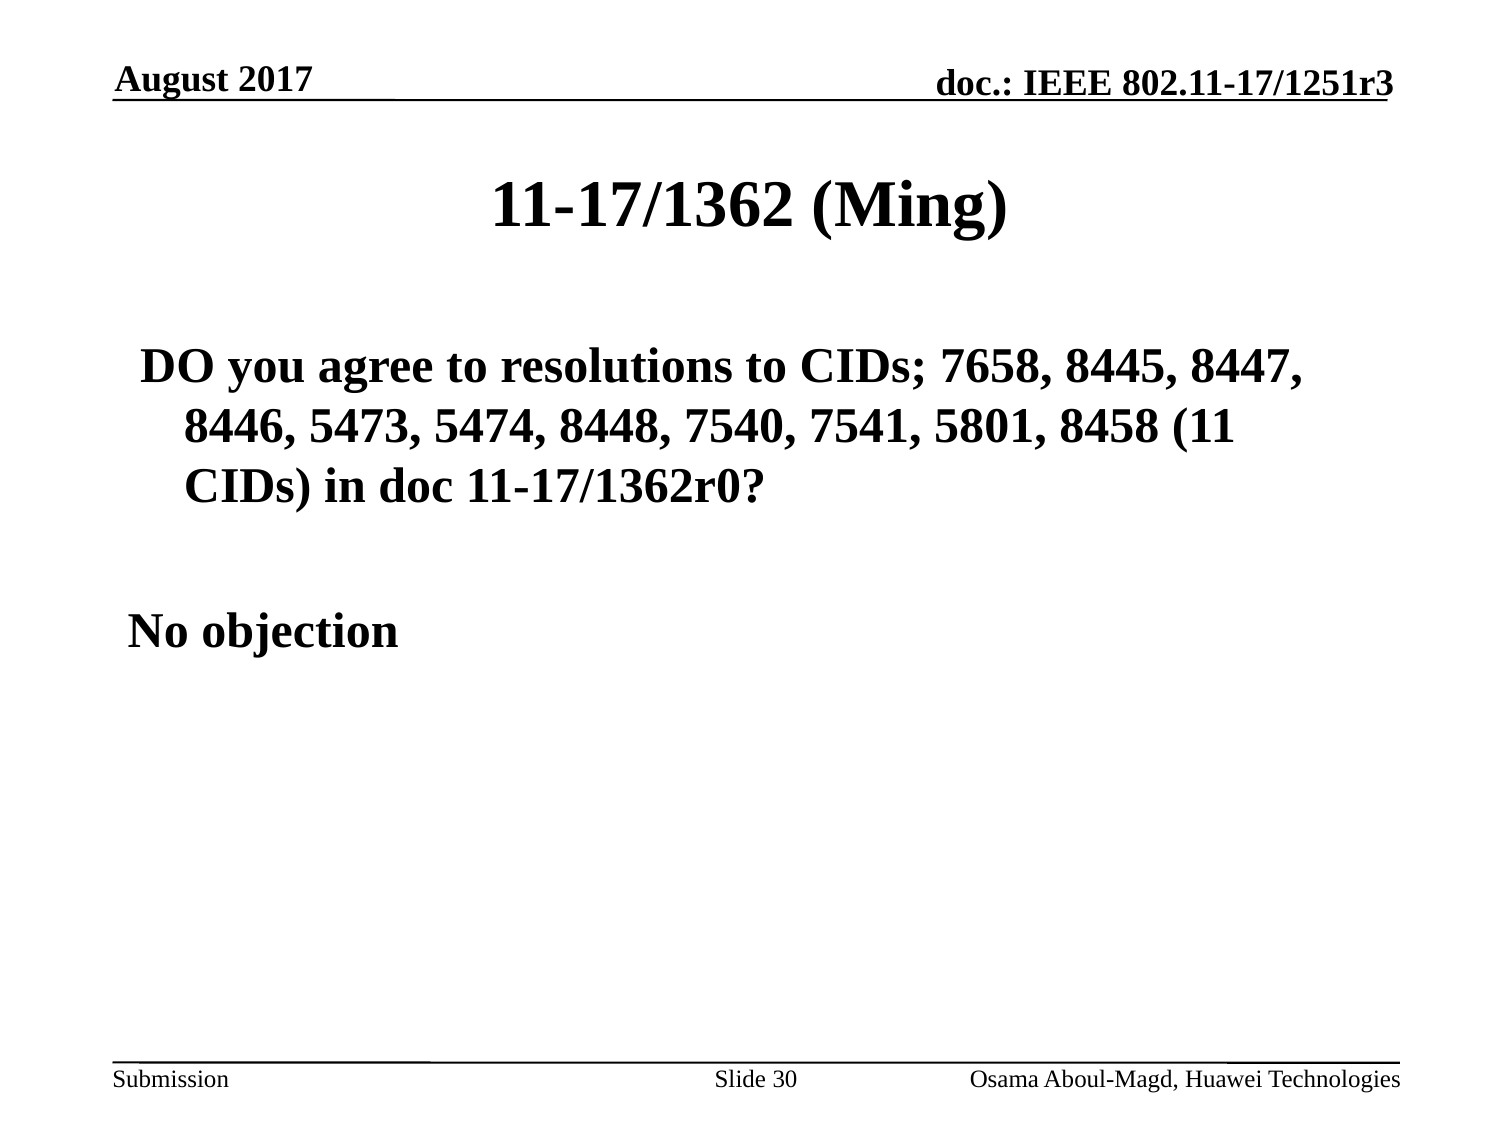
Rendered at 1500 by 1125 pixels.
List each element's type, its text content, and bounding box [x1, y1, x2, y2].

slide_number Slide 30 [712, 1061, 800, 1123]
title 11-17/1362 (Ming) [112, 112, 1388, 288]
footer Osama Aboul-Magd, Huawei Technologies [878, 1061, 1402, 1093]
list DO you agree to resolutions to CIDs; 7658, 8445, 8447, 8446, 5473, 5474, 8448, 7540, 7541, 5801, 8458 (11 CIDs) in doc 11-17/1362r0? No objection [112, 324, 1388, 1000]
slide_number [114, 54, 423, 100]
